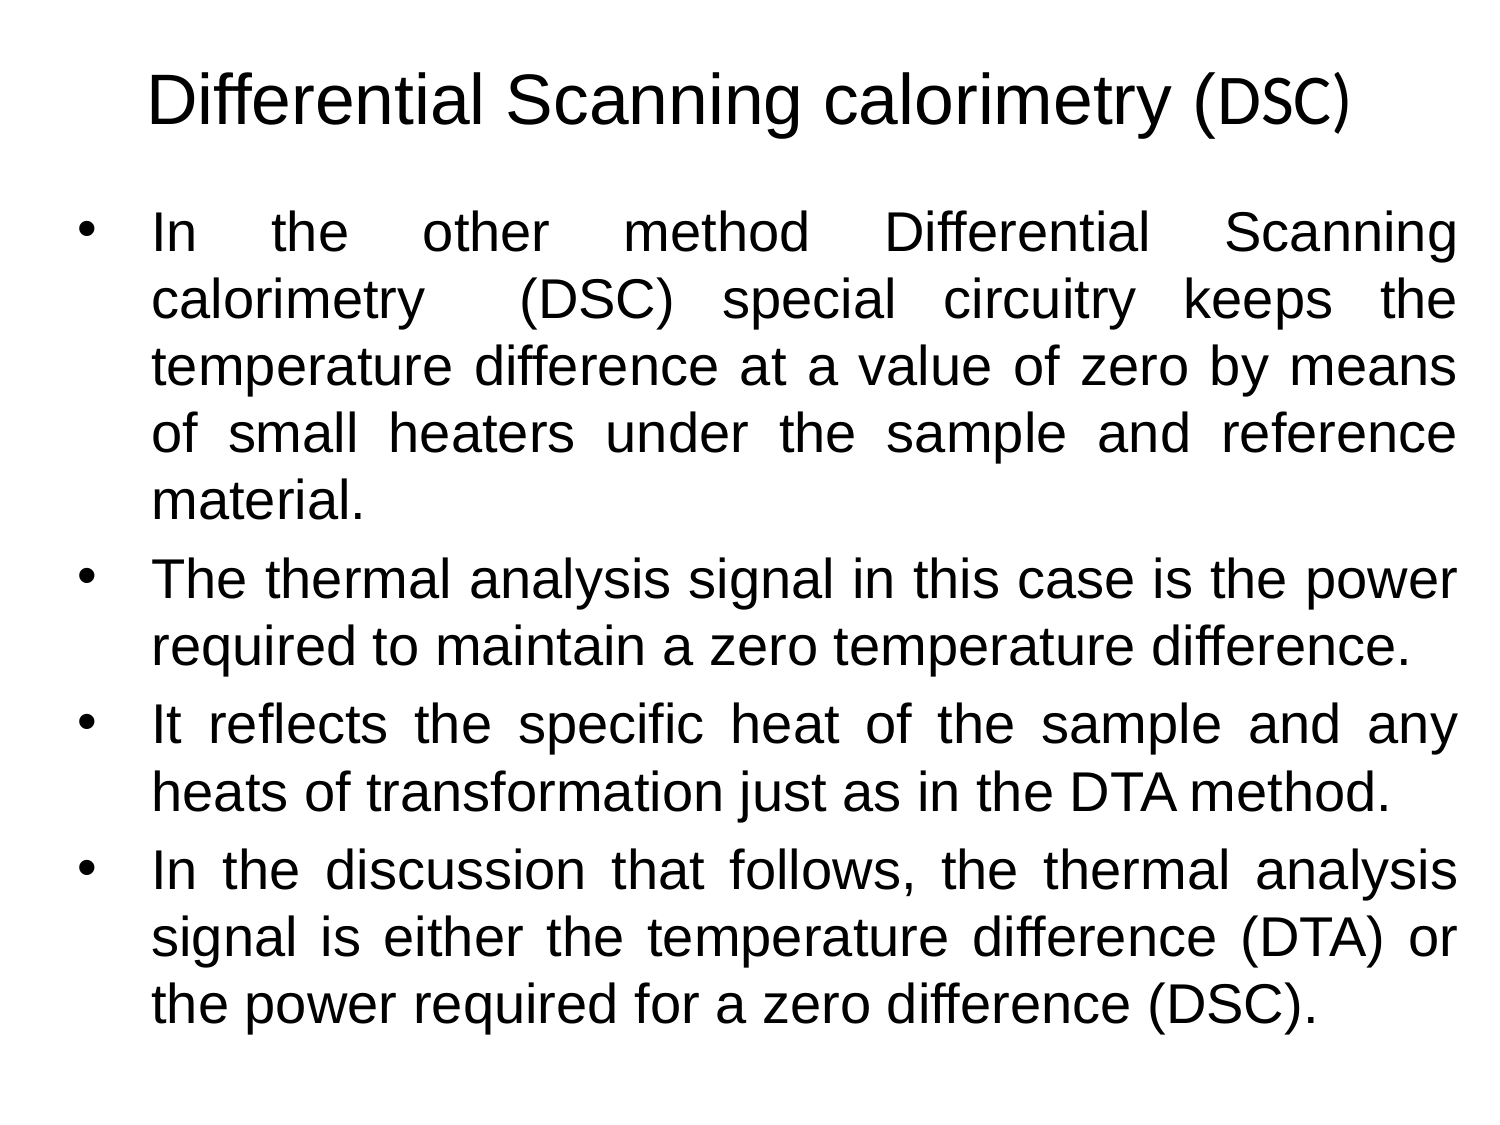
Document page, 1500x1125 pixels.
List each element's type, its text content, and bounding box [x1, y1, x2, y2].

subtitle In the other method Differential Scanning calorimetry (DSC) special circuitry keeps the temperature difference at a value of zero by means of small heaters under the sample and reference material. The thermal analysis signal in this case is the power required to maintain a zero temperature difference. It reflects the specific heat of the sample and any heats of transformation just as in the DTA method. In the discussion that follows, the thermal analysis signal is either the temperature difference (DTA) or the power required for a zero difference (DSC). [62, 187, 1475, 1075]
title Differential Scanning calorimetry (DSC) [112, 3, 1388, 187]
